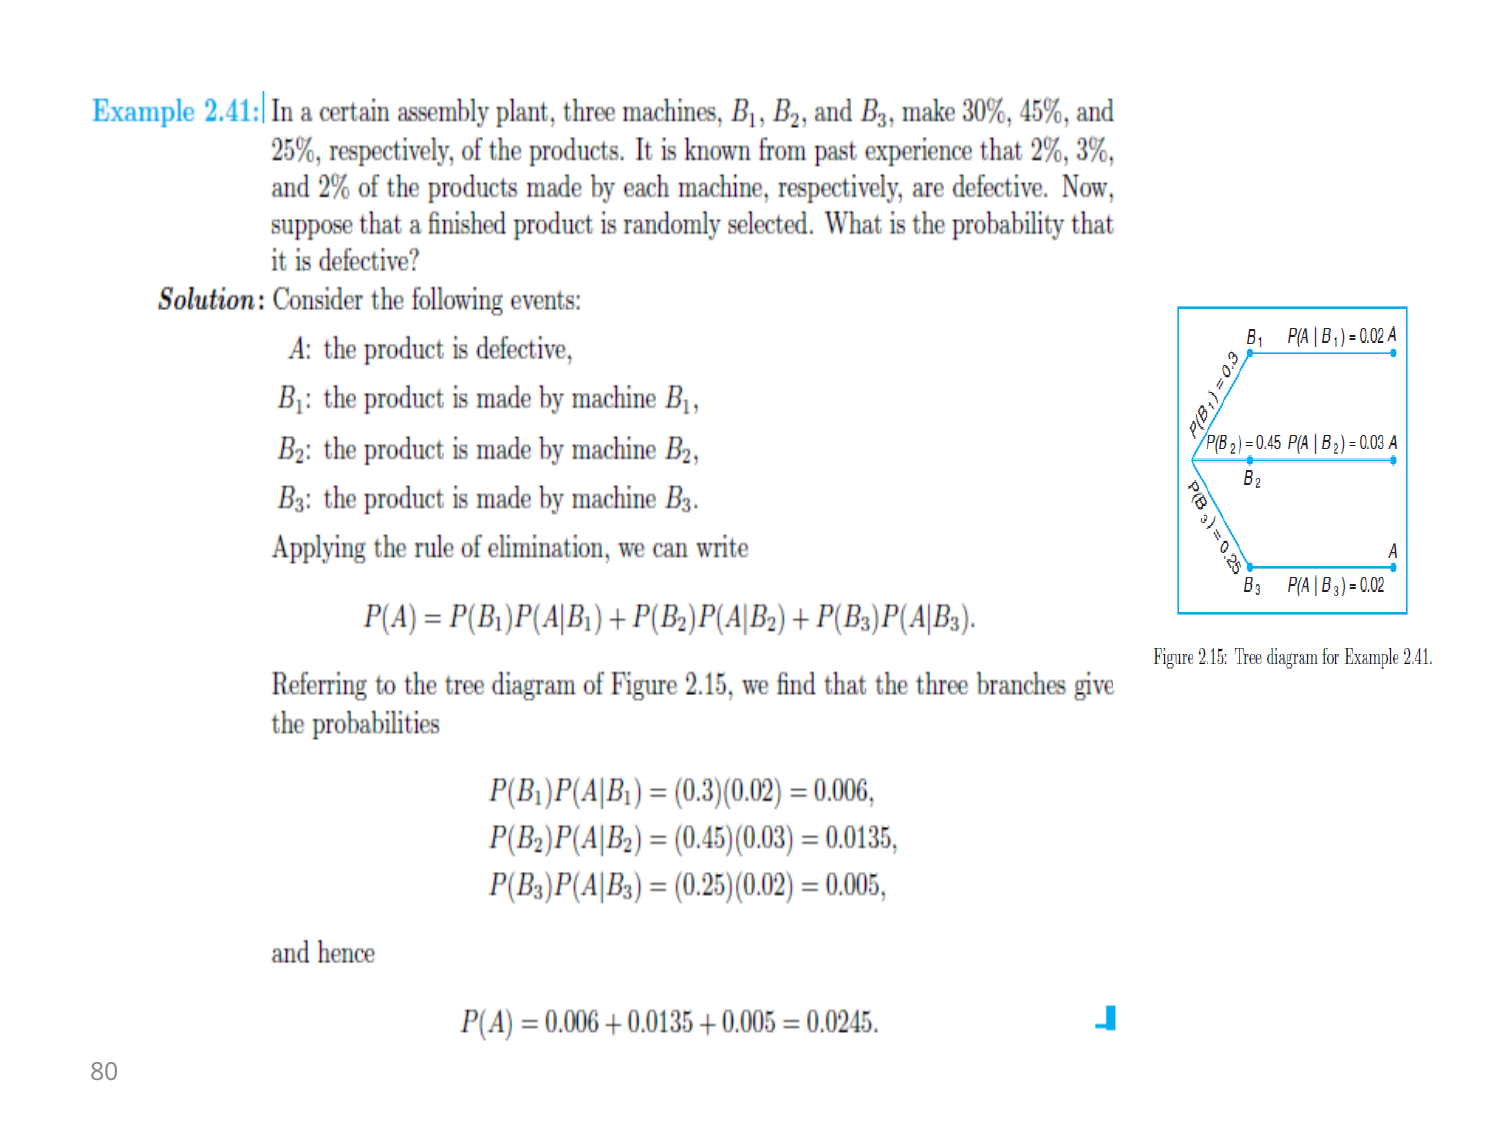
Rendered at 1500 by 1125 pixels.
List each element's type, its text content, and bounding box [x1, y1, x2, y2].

picture [88, 91, 1477, 1044]
slide_number 80 [75, 1042, 425, 1103]
